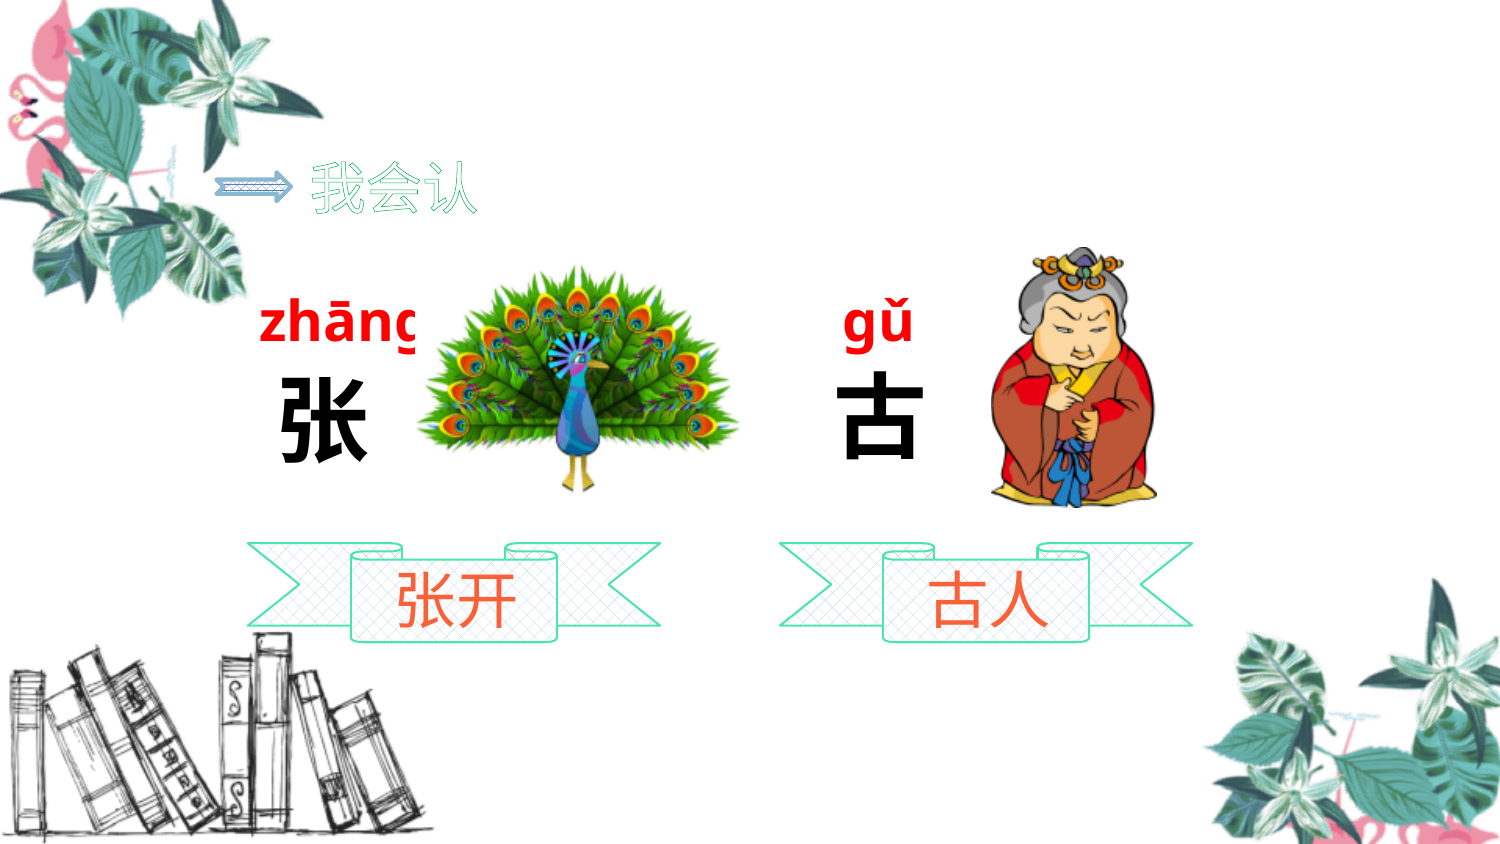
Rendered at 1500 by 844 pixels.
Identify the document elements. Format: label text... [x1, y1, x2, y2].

text_box [777, 541, 1086, 645]
text_box [1035, 541, 1195, 642]
text_box 张 [263, 358, 409, 481]
text_box 我会认 [298, 146, 490, 226]
text_box gǔ [831, 279, 927, 358]
picture [0, 612, 453, 844]
text_box [214, 170, 294, 204]
text_box [503, 541, 663, 642]
picture [1107, 484, 1500, 844]
text_box 古 [821, 352, 982, 477]
text_box 古人 [914, 555, 1089, 643]
picture [414, 261, 743, 494]
picture [0, 0, 395, 422]
text_box [245, 541, 554, 645]
text_box zhāng [247, 279, 409, 358]
picture [990, 247, 1157, 508]
text_box 张开 [382, 555, 557, 643]
